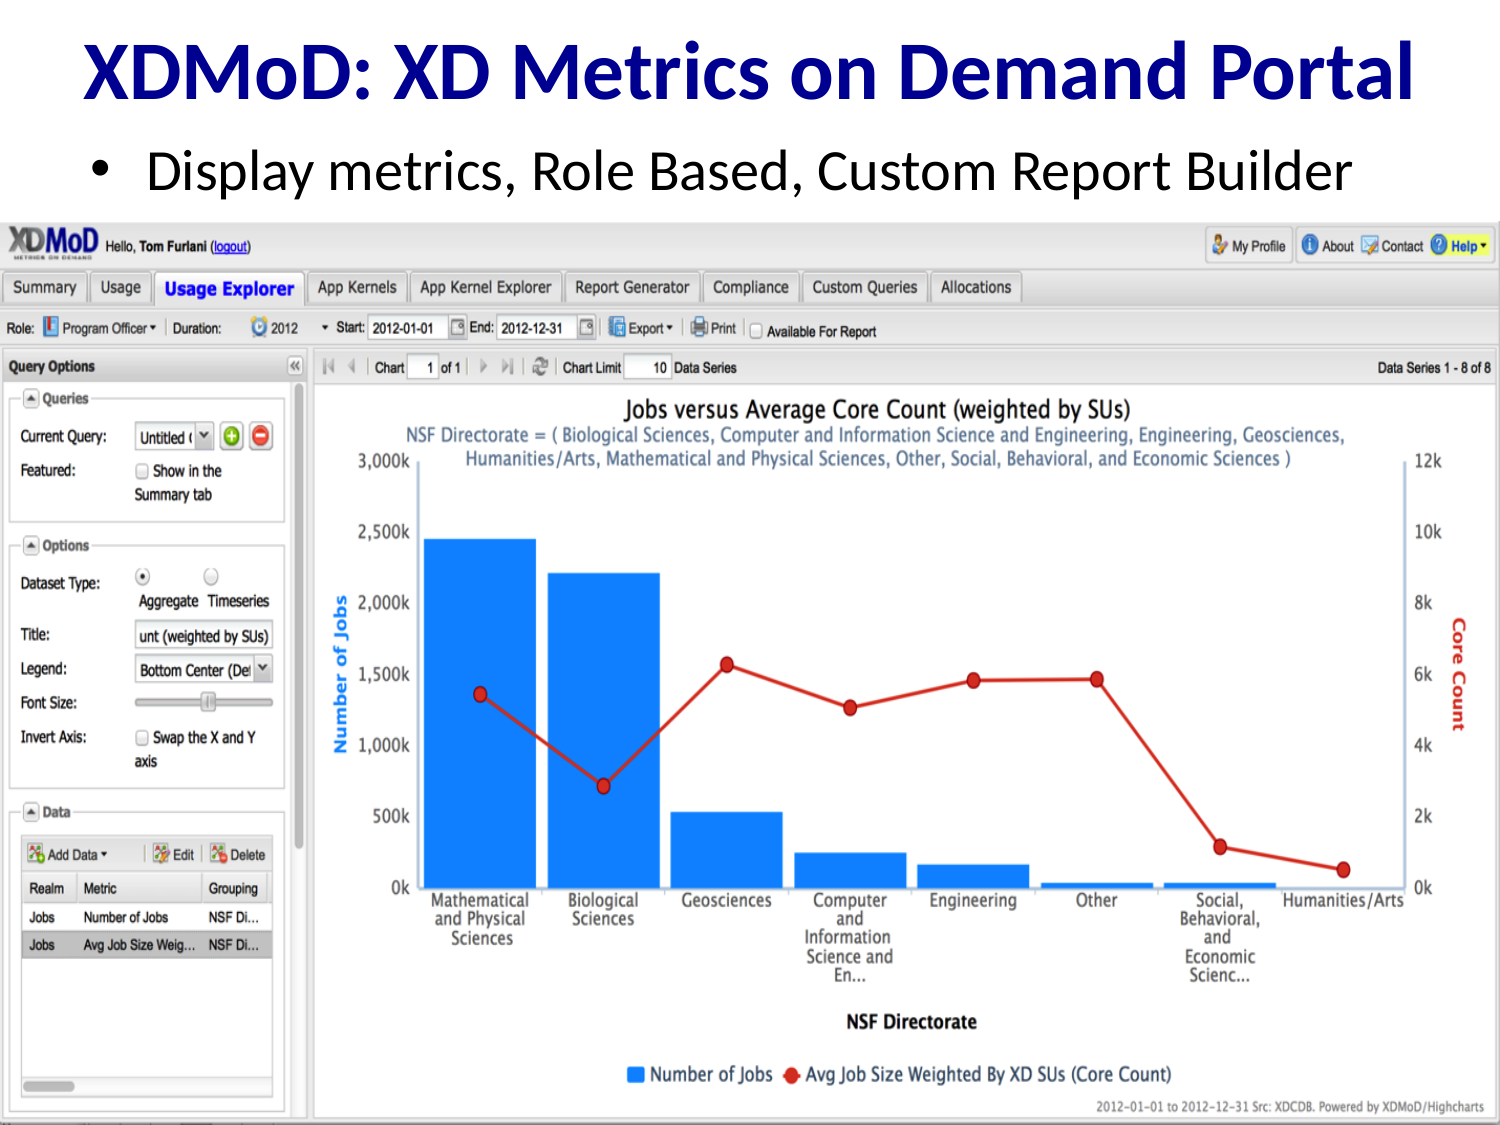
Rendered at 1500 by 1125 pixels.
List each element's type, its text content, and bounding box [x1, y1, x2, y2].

title XDMoD: XD Metrics on Demand Portal [0, 7, 1500, 125]
picture [0, 221, 1500, 1125]
list Display metrics, Role Based, Custom Report Builder [75, 125, 1450, 219]
